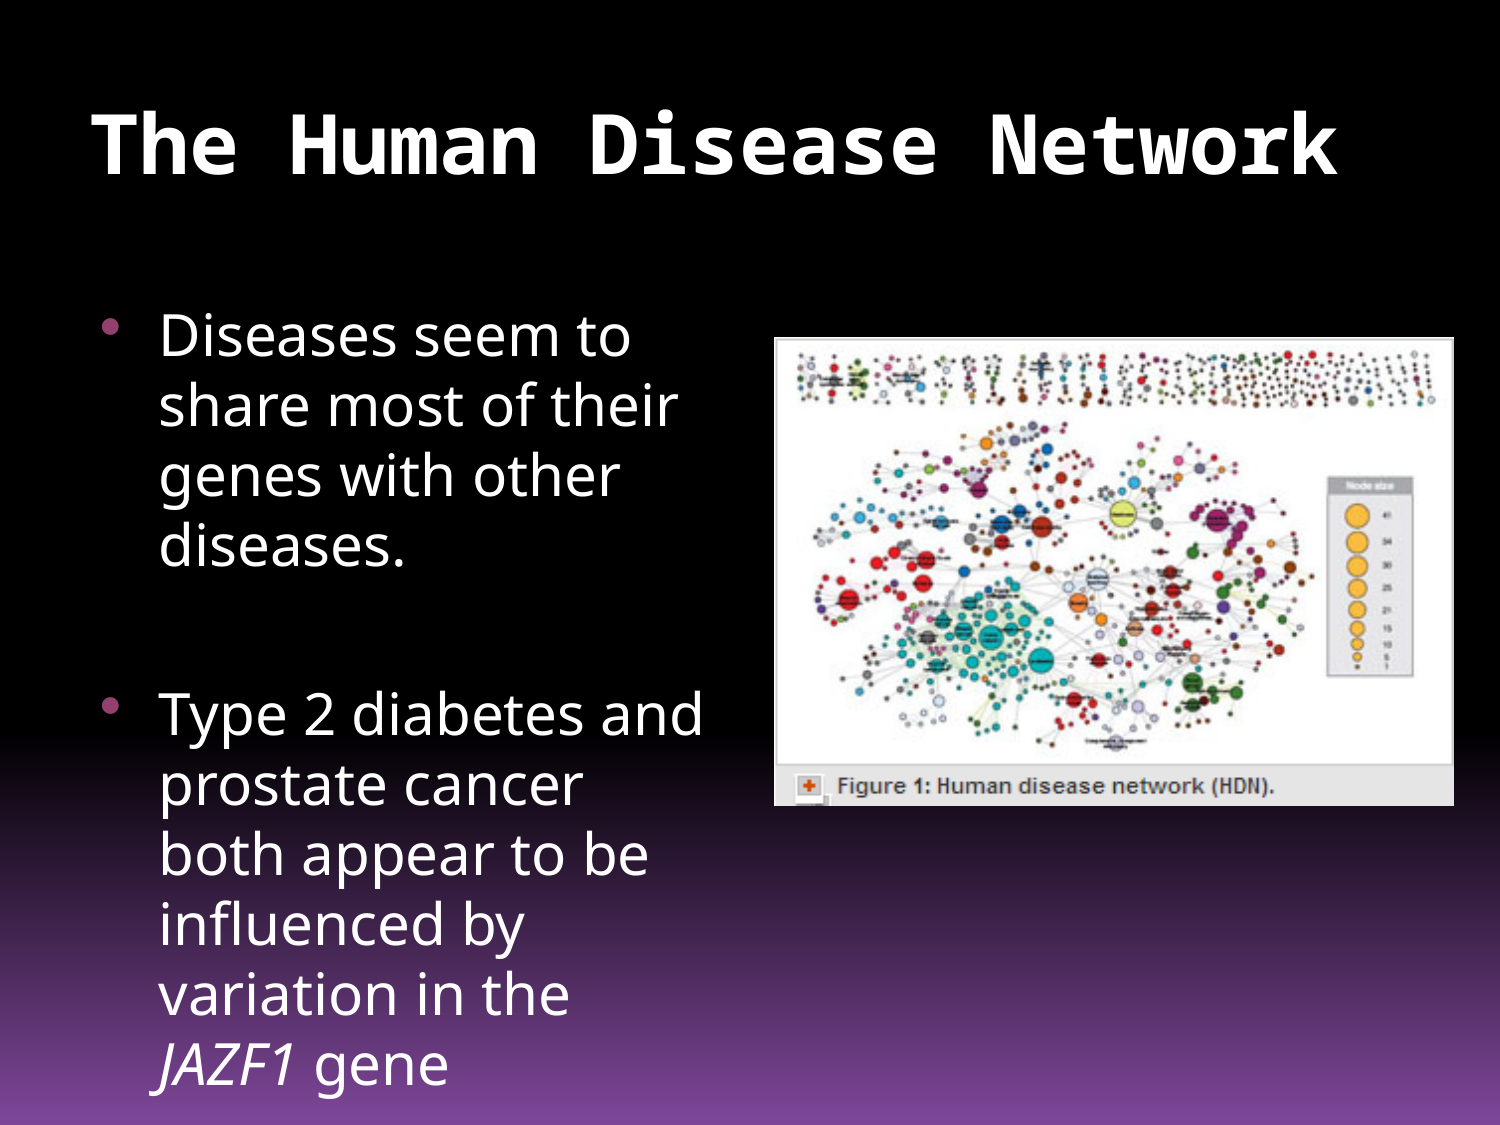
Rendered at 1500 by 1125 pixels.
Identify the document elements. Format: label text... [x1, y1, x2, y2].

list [774, 337, 1454, 806]
list Diseases seem to share most of their genes with other diseases. Type 2 diabetes and prostate cancer both appear to be influenced by variation in the JAZF1 gene [76, 290, 739, 1033]
title The Human Disease Network [75, 83, 1425, 234]
